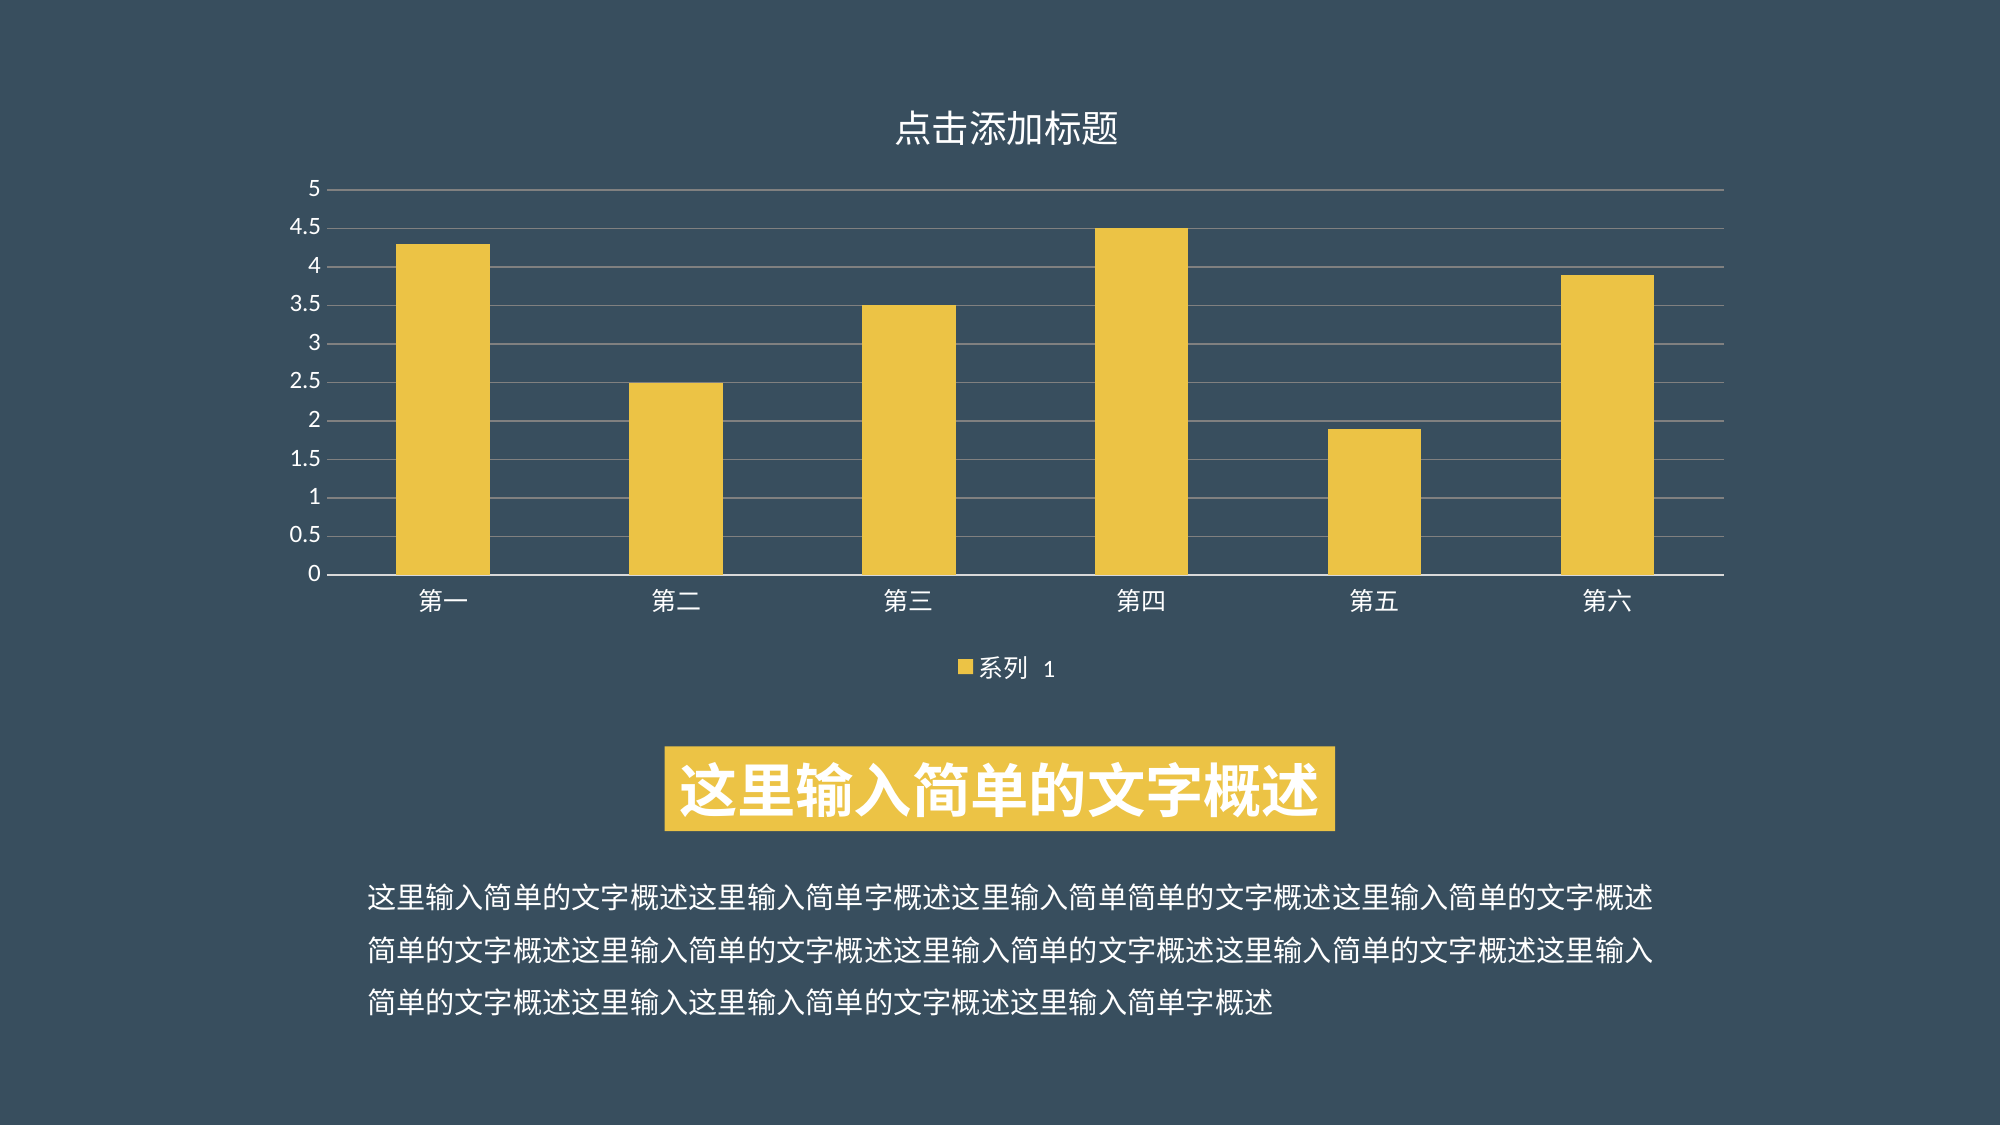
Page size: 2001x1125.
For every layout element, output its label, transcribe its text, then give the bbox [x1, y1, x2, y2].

text_box 这里输入简单的文字概述这里输入简单字概述这里输入简单简单的文字概述这里输入简单的文字概述简单的文字概述这里输入简单的文字概述这里输入简单的文字概述这里输入简单的文字概述这里输入简单的文字概述这里输入这里输入简单的文字概述这里输入简单字概述 [352, 855, 1672, 1028]
chart [259, 67, 1755, 692]
text_box 这里输入简单的文字概述 [664, 746, 1336, 832]
